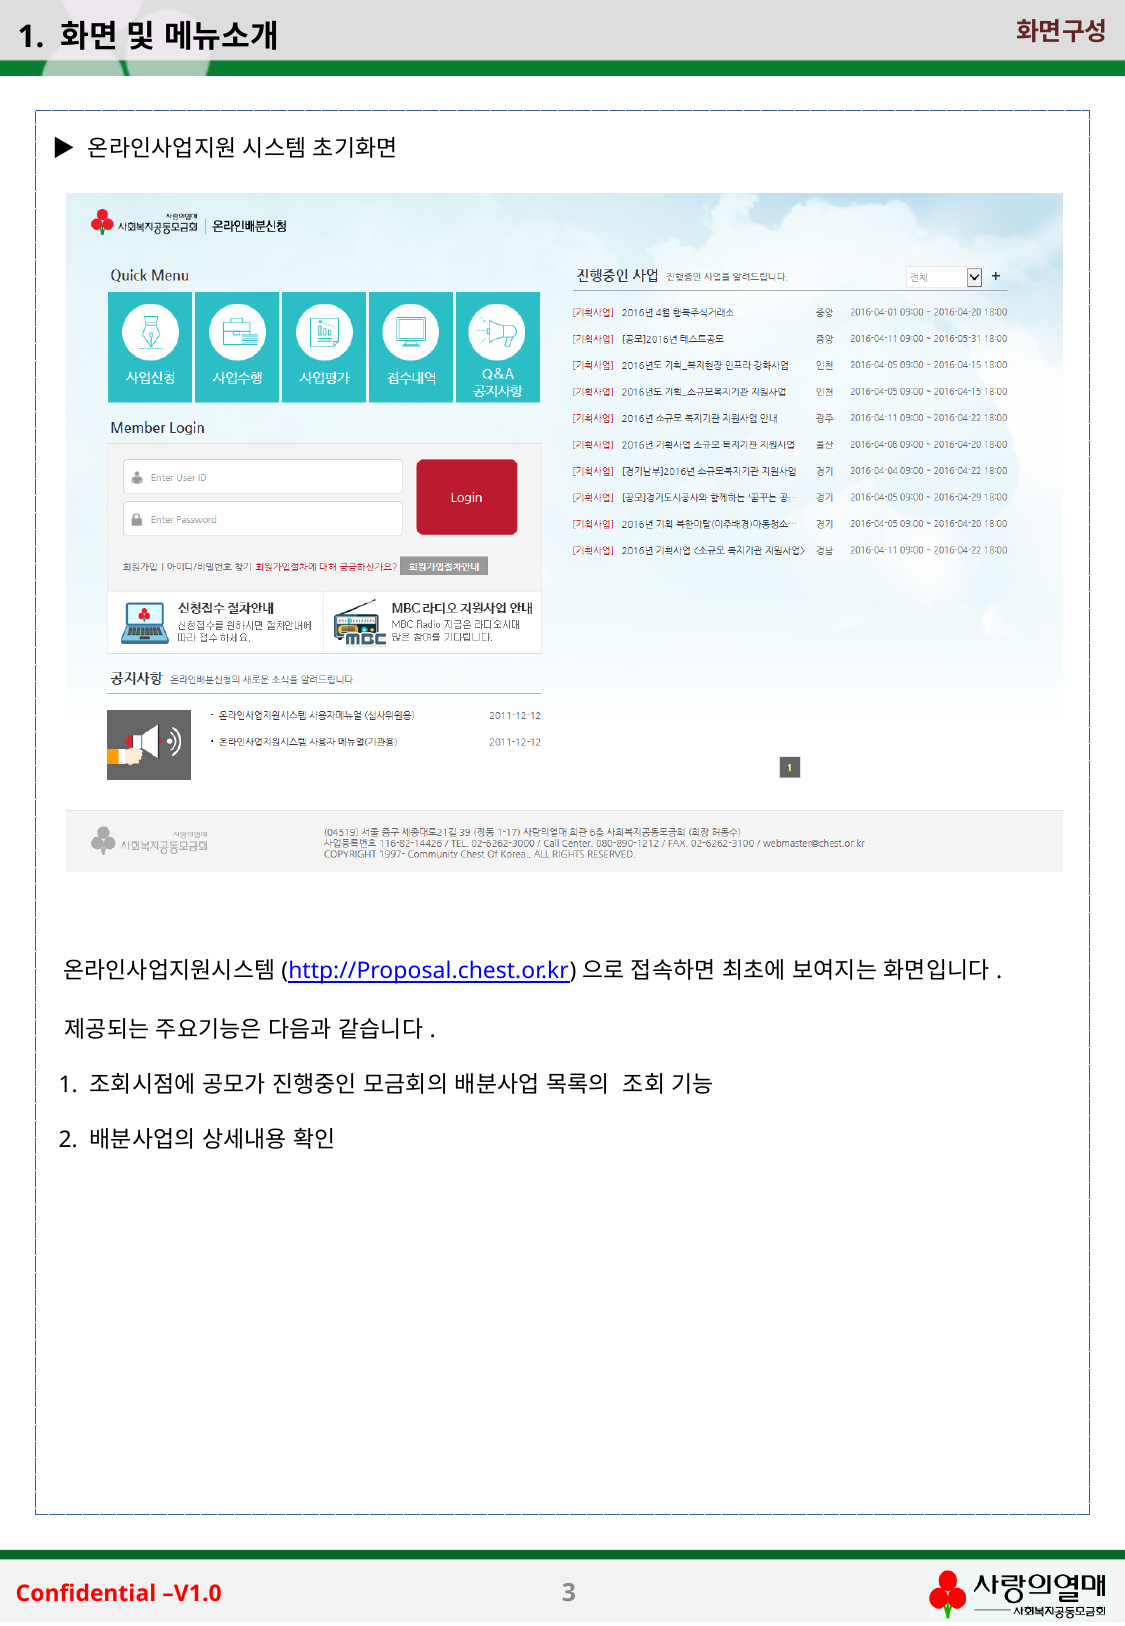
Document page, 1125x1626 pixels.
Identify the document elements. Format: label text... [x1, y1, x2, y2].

title 1. 화면 및 메뉴소개 [1, 0, 727, 70]
text_box ▶ 온라인사업지원 시스템 초기화면 [37, 111, 1002, 169]
picture [0, 0, 1125, 76]
slide_number 3 [509, 1567, 628, 1619]
text_box 온라인사업지원시스템(http://Proposal.chest.or.kr)으로 접속하면 최초에 보여지는 화면입니다. 제공되는 주요기능은 다음과 같습니다. 1. 조회시점에 공모가 진행중인 모금회의 배분사업 목록의 조회 기능 2. 배분사업의 상세내용 확인 [36, 917, 1053, 1160]
picture [929, 1561, 1113, 1619]
picture [66, 193, 1064, 872]
